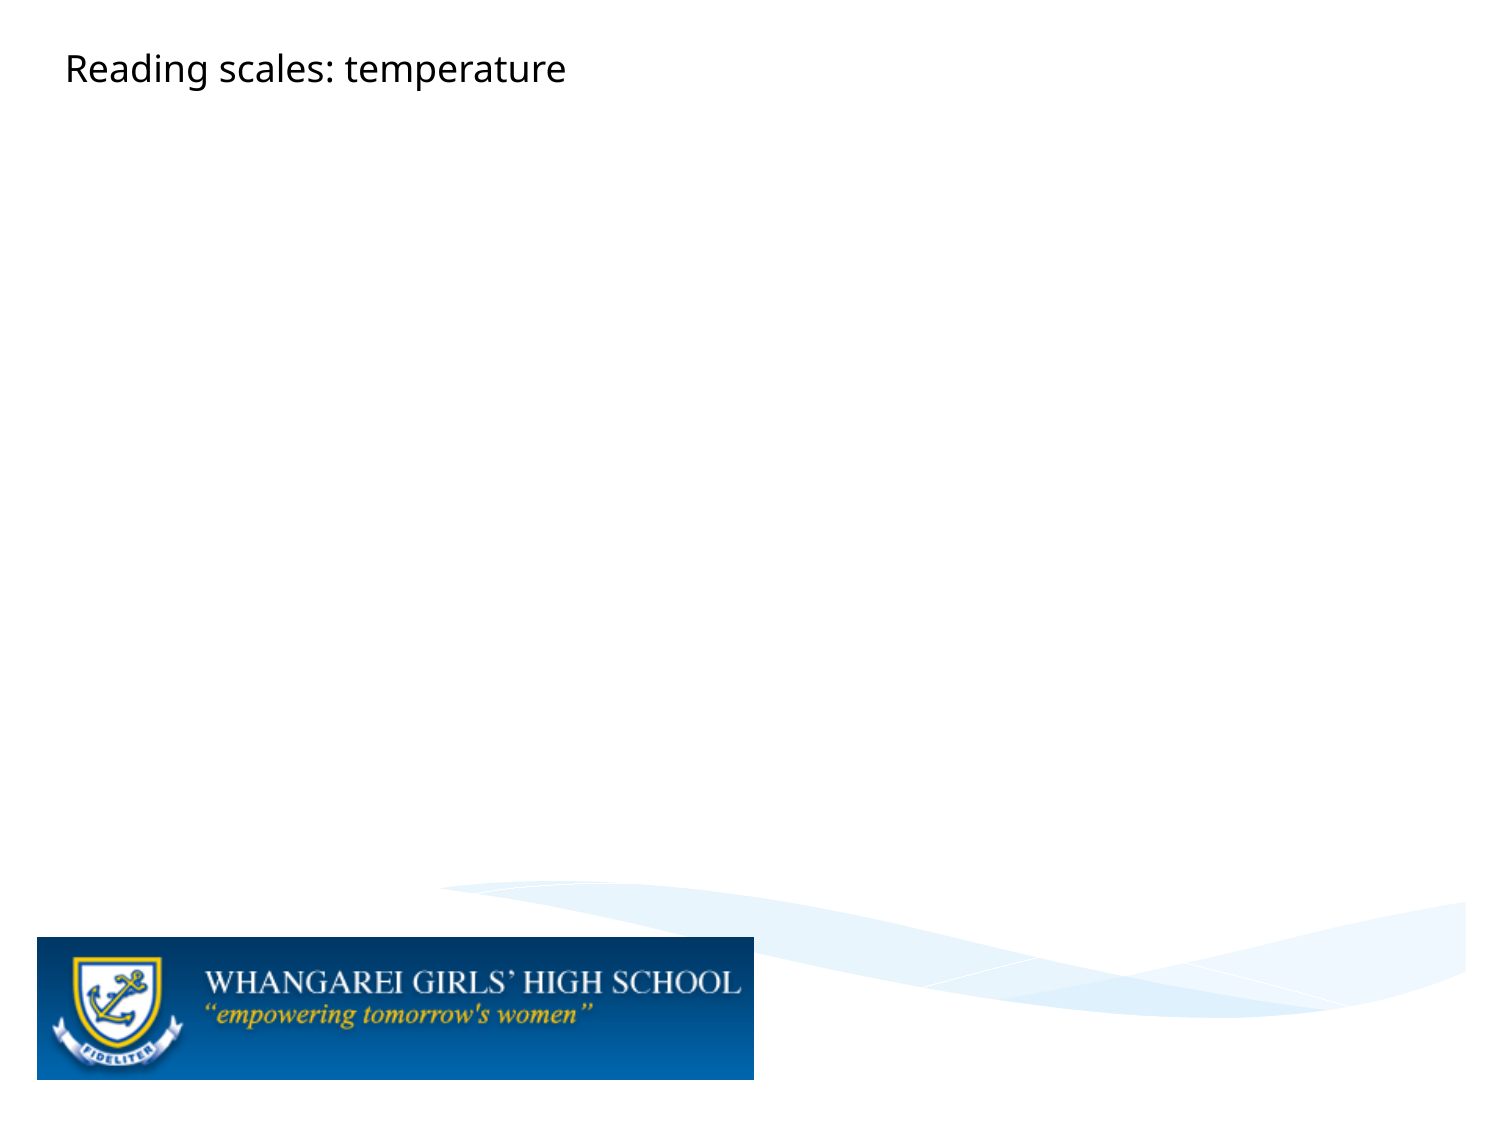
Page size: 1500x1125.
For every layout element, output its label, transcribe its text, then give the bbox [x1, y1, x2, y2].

text_box Reading scales: temperature [50, 37, 1438, 98]
picture [37, 937, 754, 1080]
